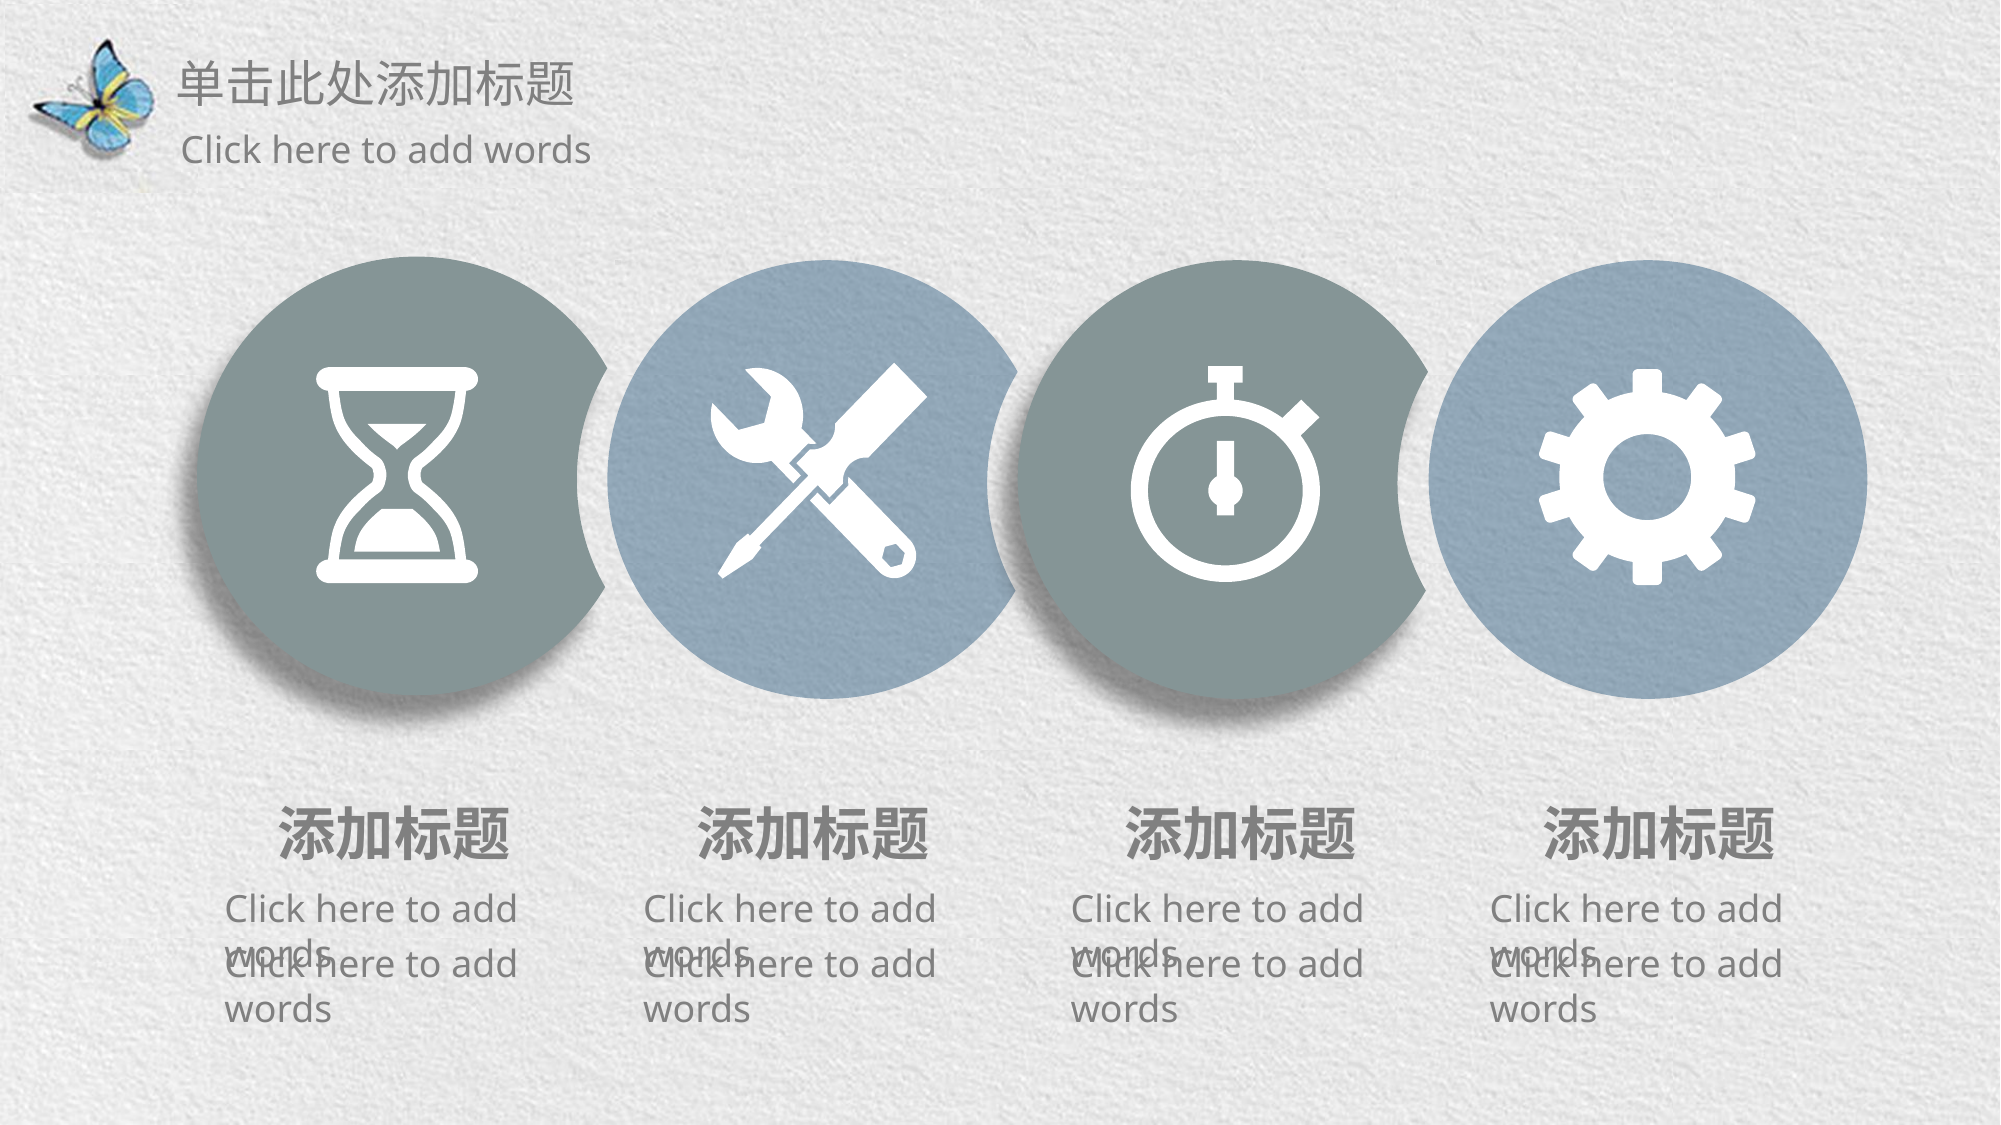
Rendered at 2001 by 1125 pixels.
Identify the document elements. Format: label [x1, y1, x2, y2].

picture [5, 4, 198, 193]
text_box [0, 0, 2000, 1125]
